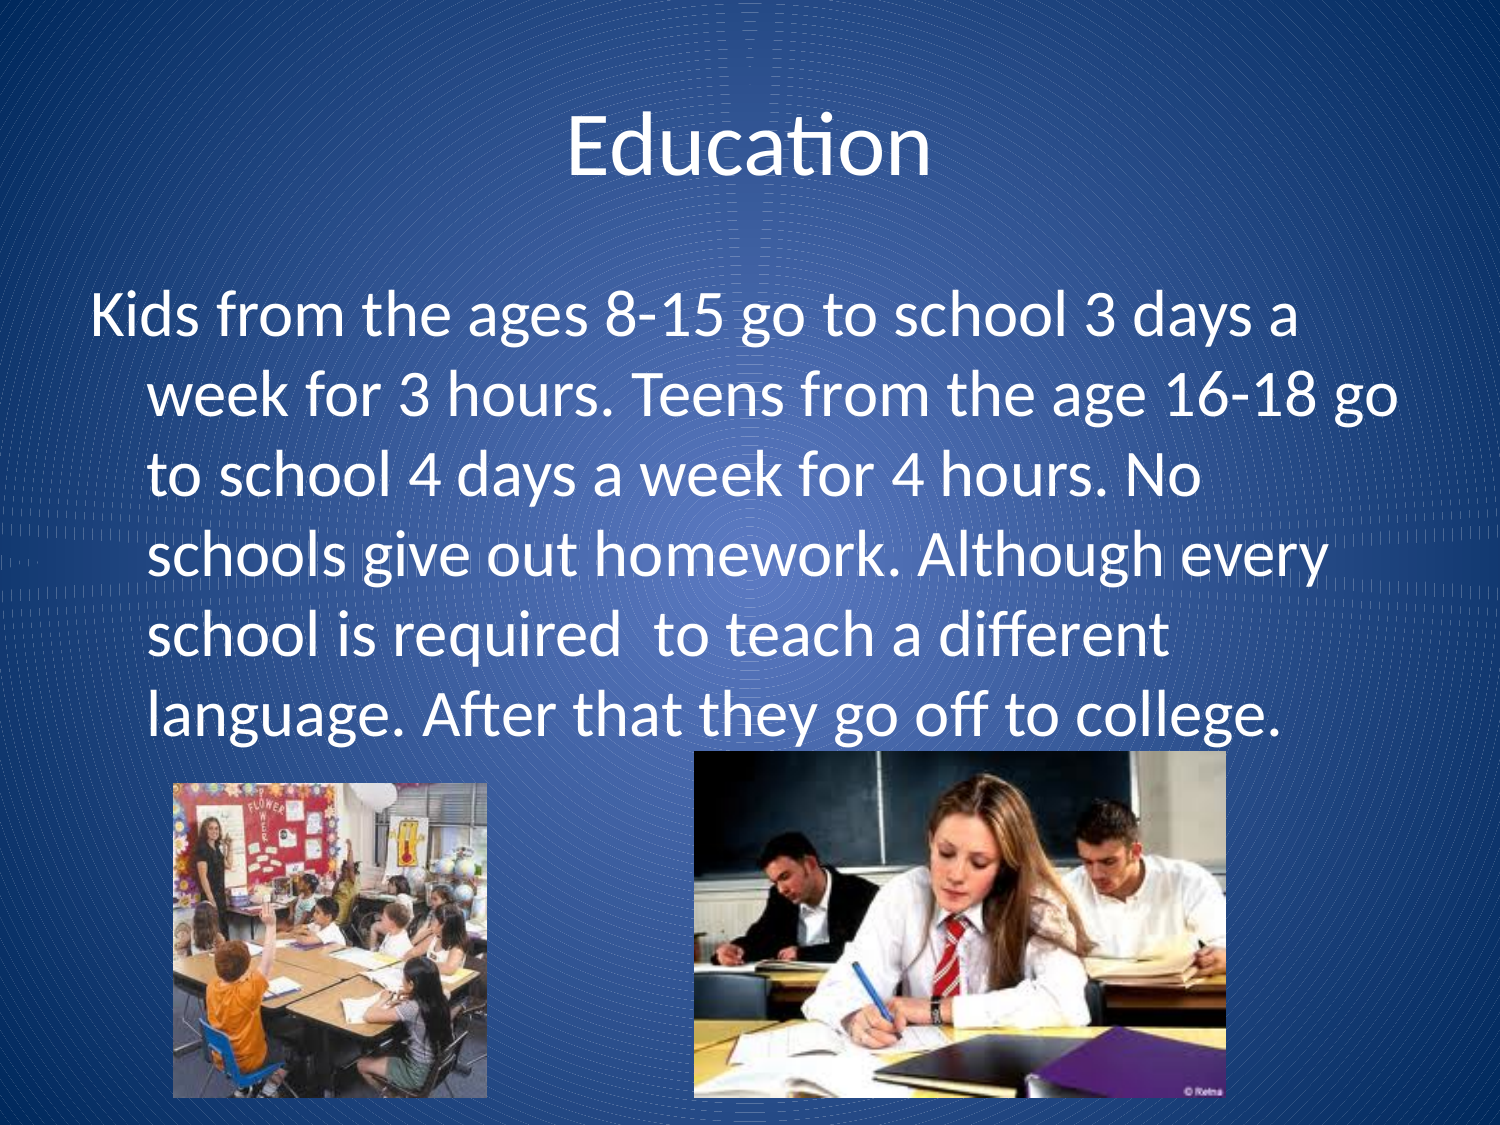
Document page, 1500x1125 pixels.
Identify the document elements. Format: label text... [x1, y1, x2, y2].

picture [172, 783, 487, 1098]
picture [693, 750, 1226, 1098]
list Kids from the ages 8-15 go to school 3 days a week for 3 hours. Teens from the age 16-18 go to school 4 days a week for 4 hours. No schools give out homework. Although every school is required to teach a different language. After that they go off to college. [75, 262, 1425, 1005]
title Education [75, 45, 1425, 233]
